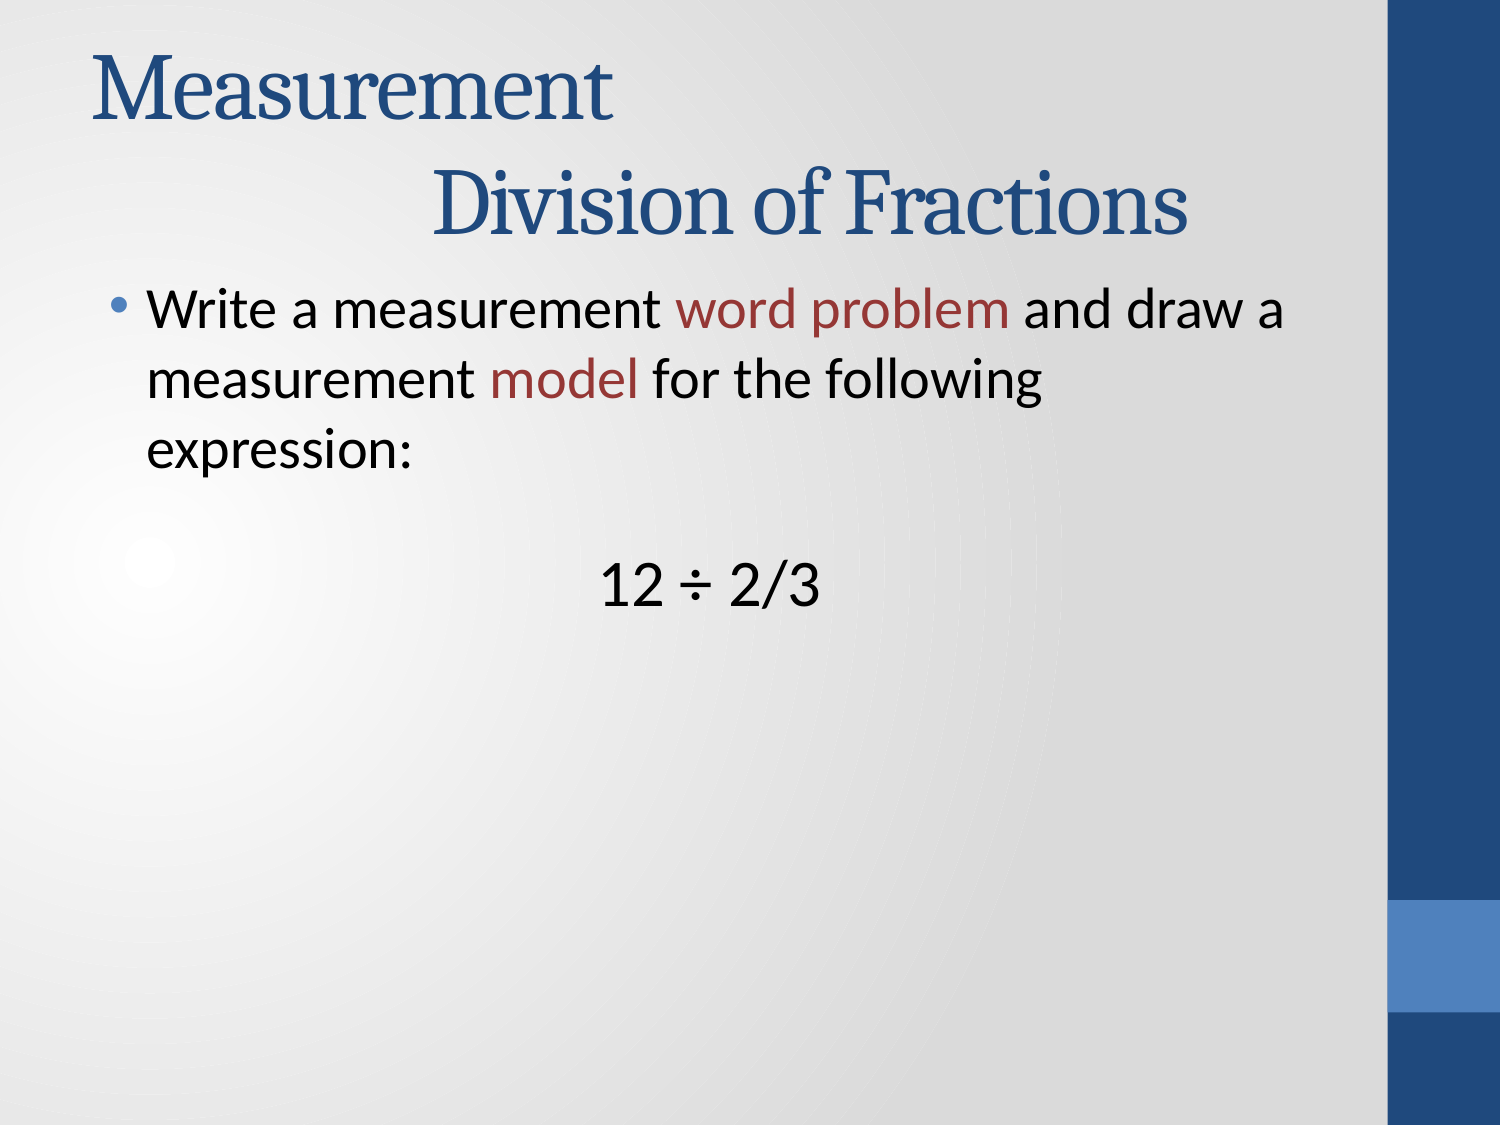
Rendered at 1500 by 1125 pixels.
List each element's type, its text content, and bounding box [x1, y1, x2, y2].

title Measurement Division of Fractions [75, 45, 1325, 233]
list Write a measurement word problem and draw a measurement model for the following expression: 12 ÷ 2/3 [75, 262, 1325, 1050]
